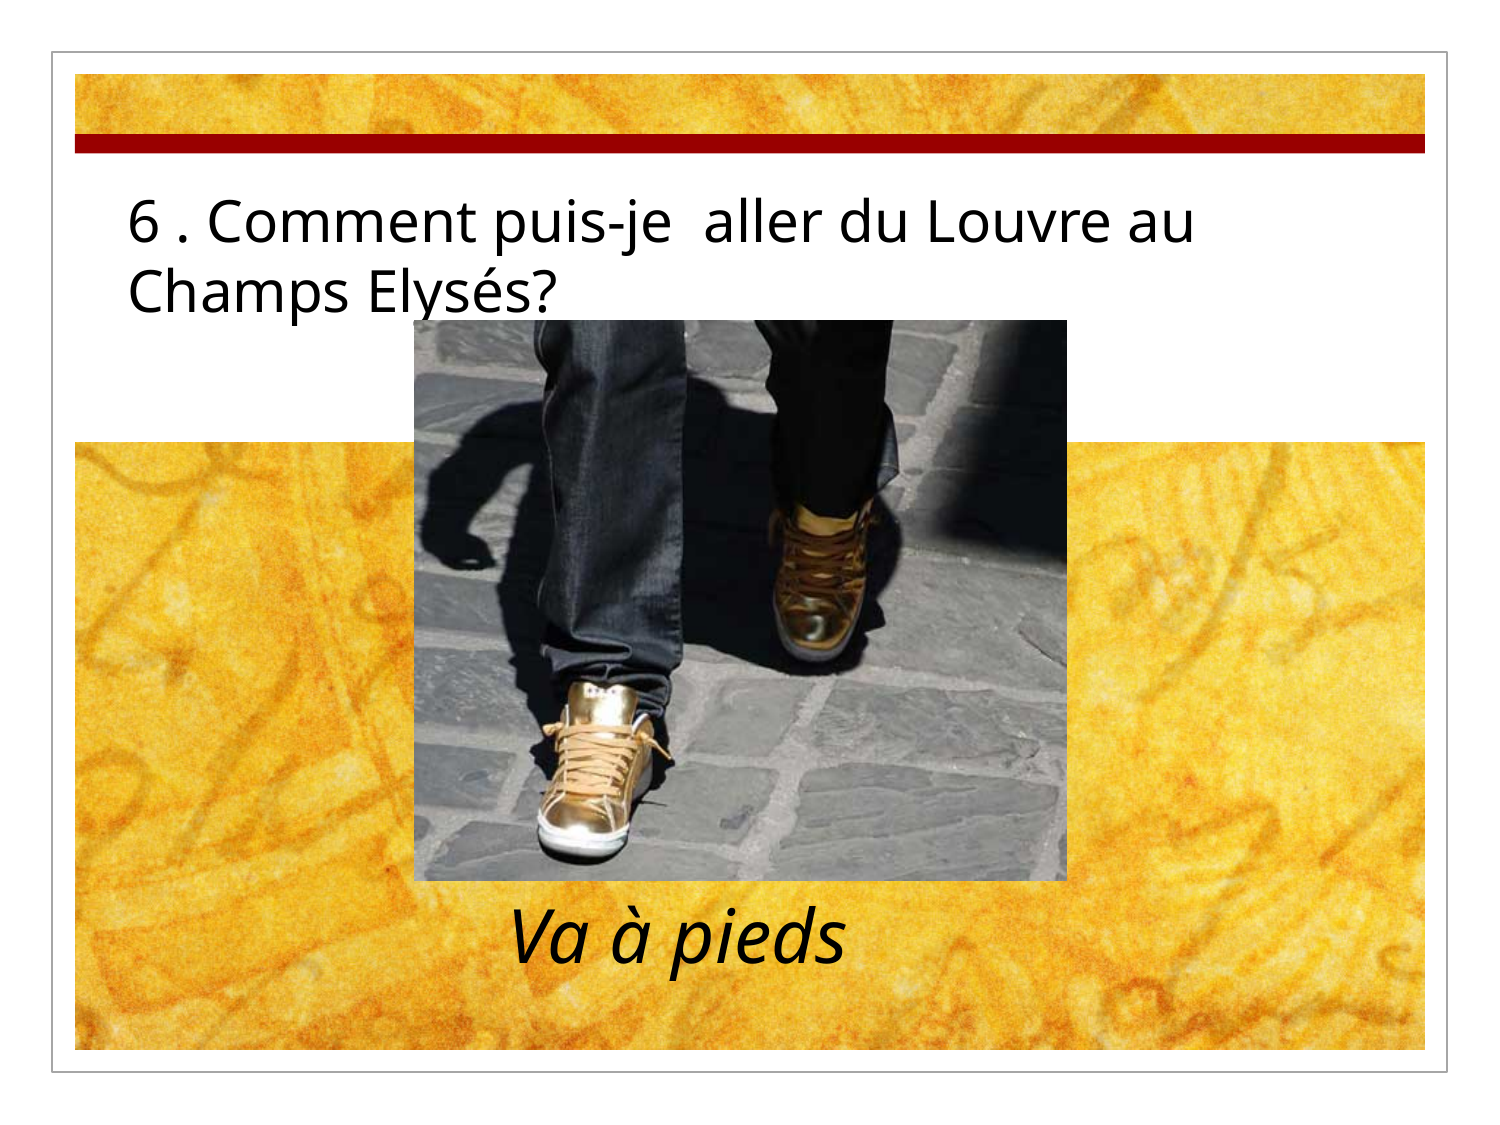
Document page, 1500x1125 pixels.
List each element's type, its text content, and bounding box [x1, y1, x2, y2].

text_box 6 . Comment puis-je aller du Louvre au Champs Elysés? [112, 176, 1392, 402]
picture [75, 319, 1425, 1050]
text_box Va à pieds [493, 882, 865, 986]
picture [75, 74, 1425, 134]
